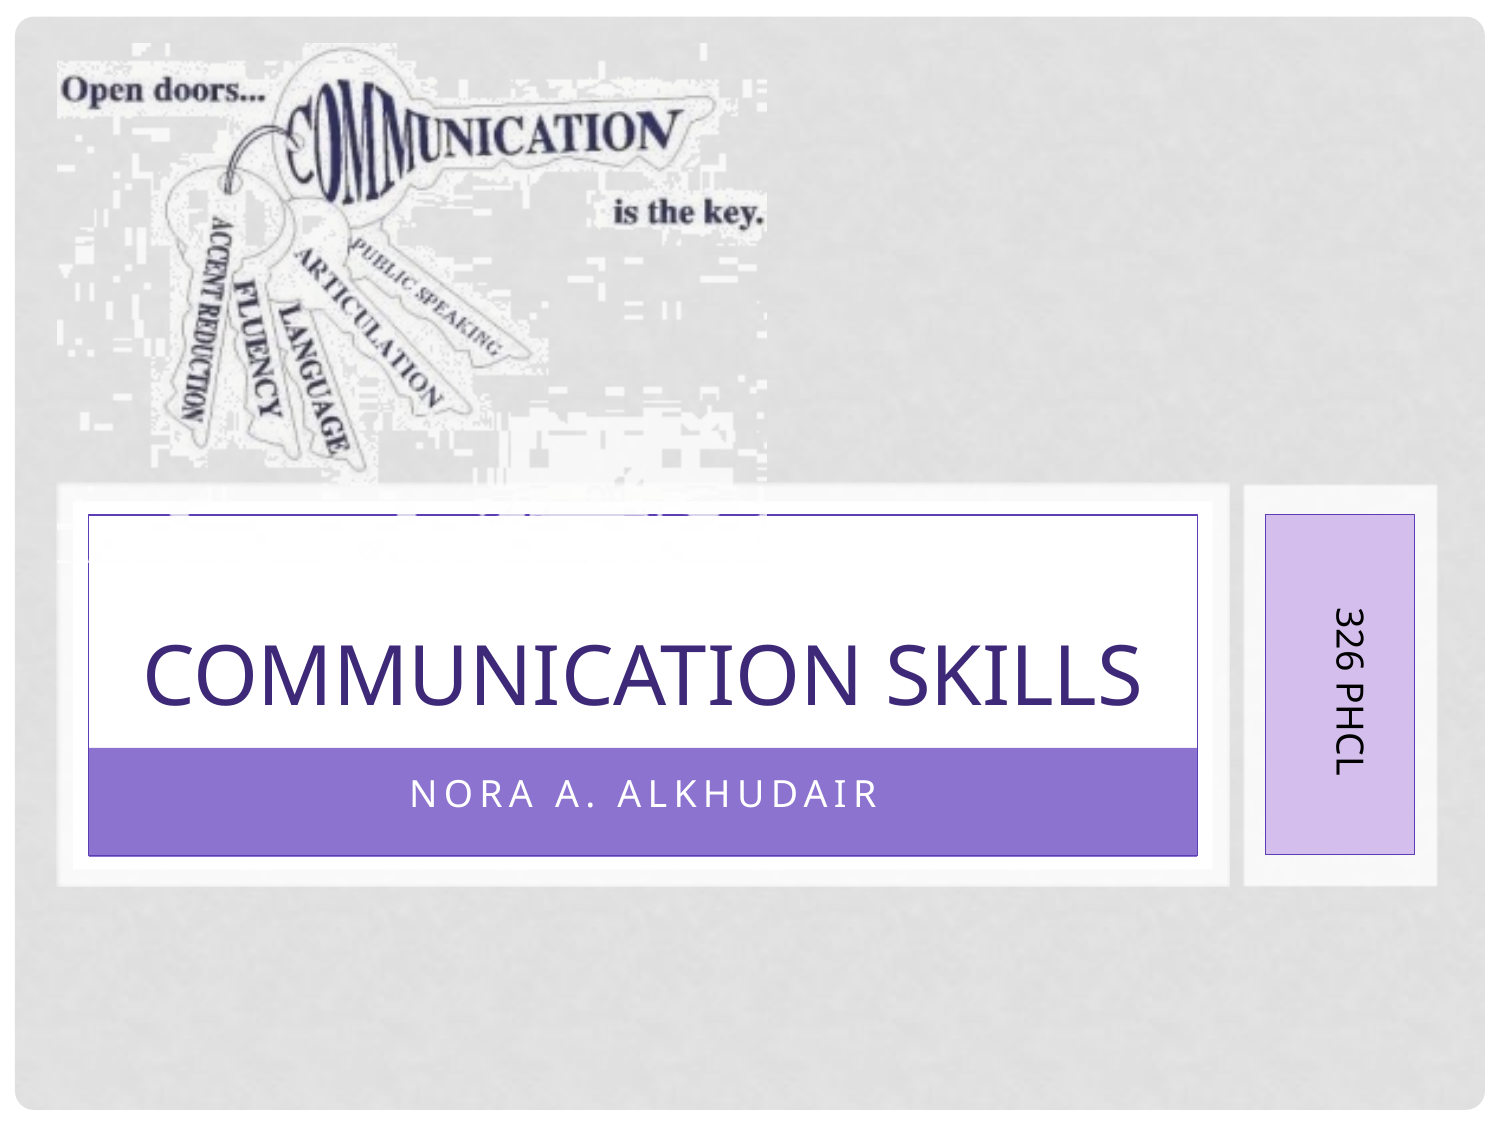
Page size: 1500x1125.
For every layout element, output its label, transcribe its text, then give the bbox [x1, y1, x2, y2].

title Communication Skills [99, 529, 1187, 730]
picture [57, 42, 767, 564]
subtitle Nora A. Alkhudair [105, 762, 1181, 838]
text_box 326 PHCL [1305, 592, 1382, 801]
